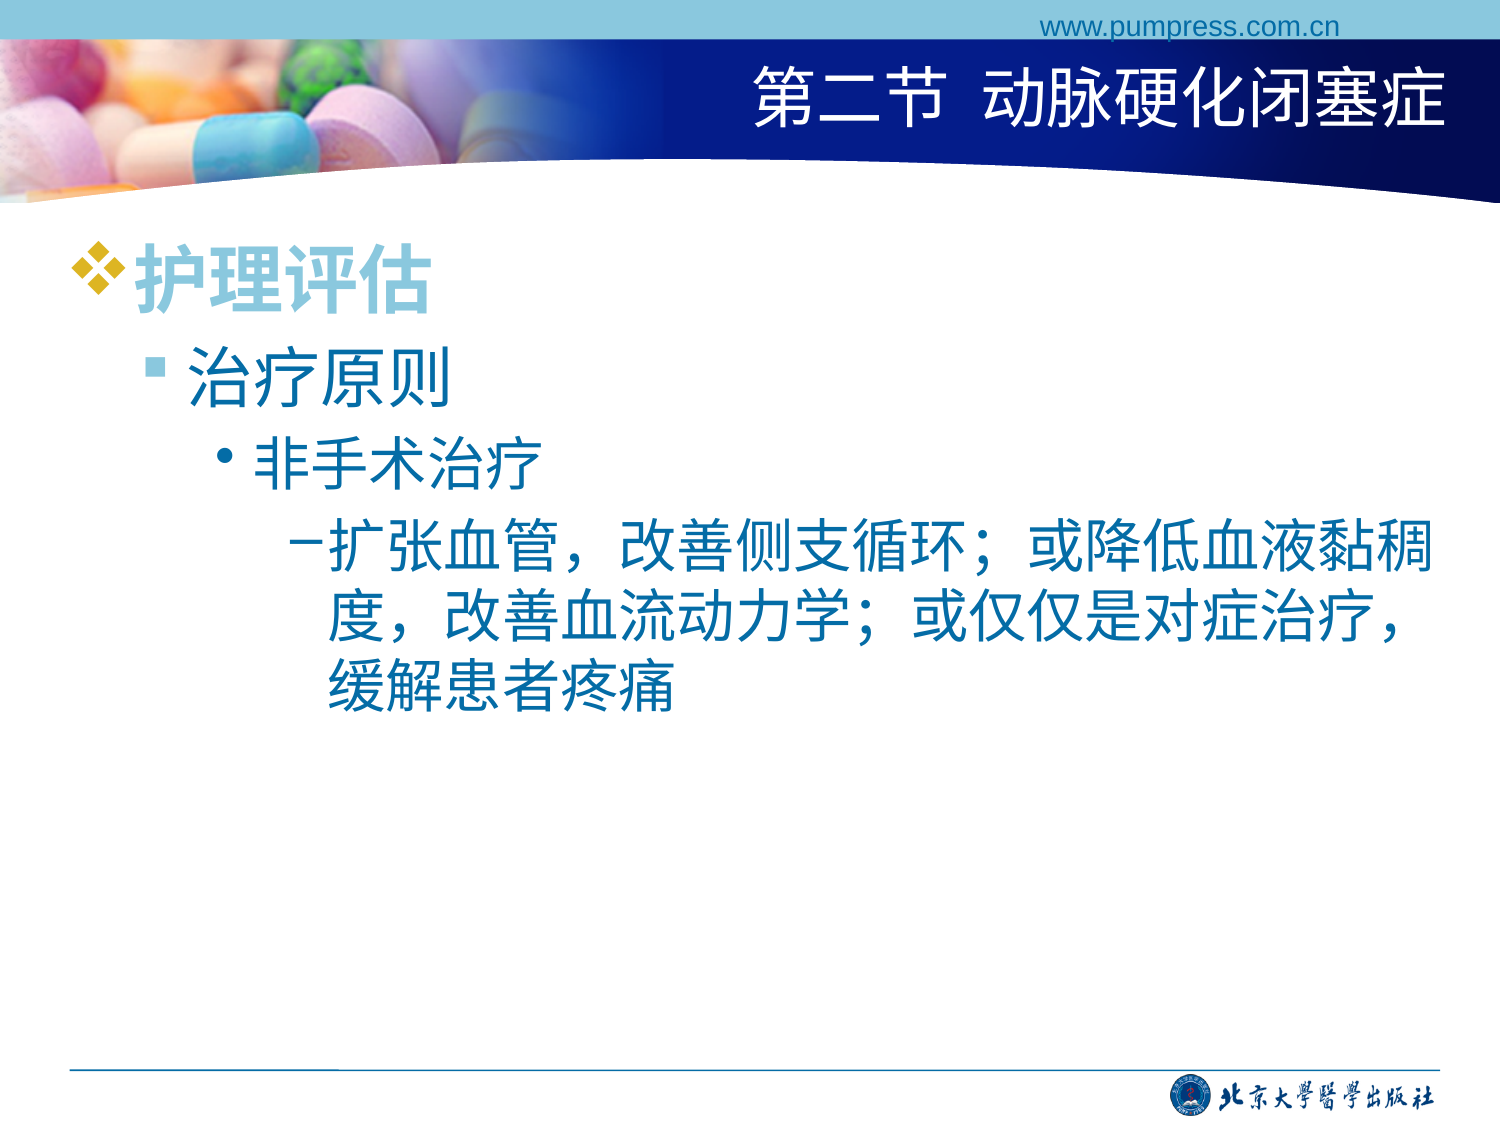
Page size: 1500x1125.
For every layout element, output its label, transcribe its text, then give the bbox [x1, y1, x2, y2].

picture [0, 40, 1500, 203]
list 护理评估 治疗原则 非手术治疗 扩张血管，改善侧支循环；或降低血液黏稠度，改善血流动力学；或仅仅是对症治疗，缓解患者疼痛 [49, 224, 1463, 1026]
slide_number www.pumpress.com.cn [1025, 0, 1463, 38]
picture [1170, 1074, 1436, 1118]
title 第二节 动脉硬化闭塞症 [137, 49, 1463, 143]
